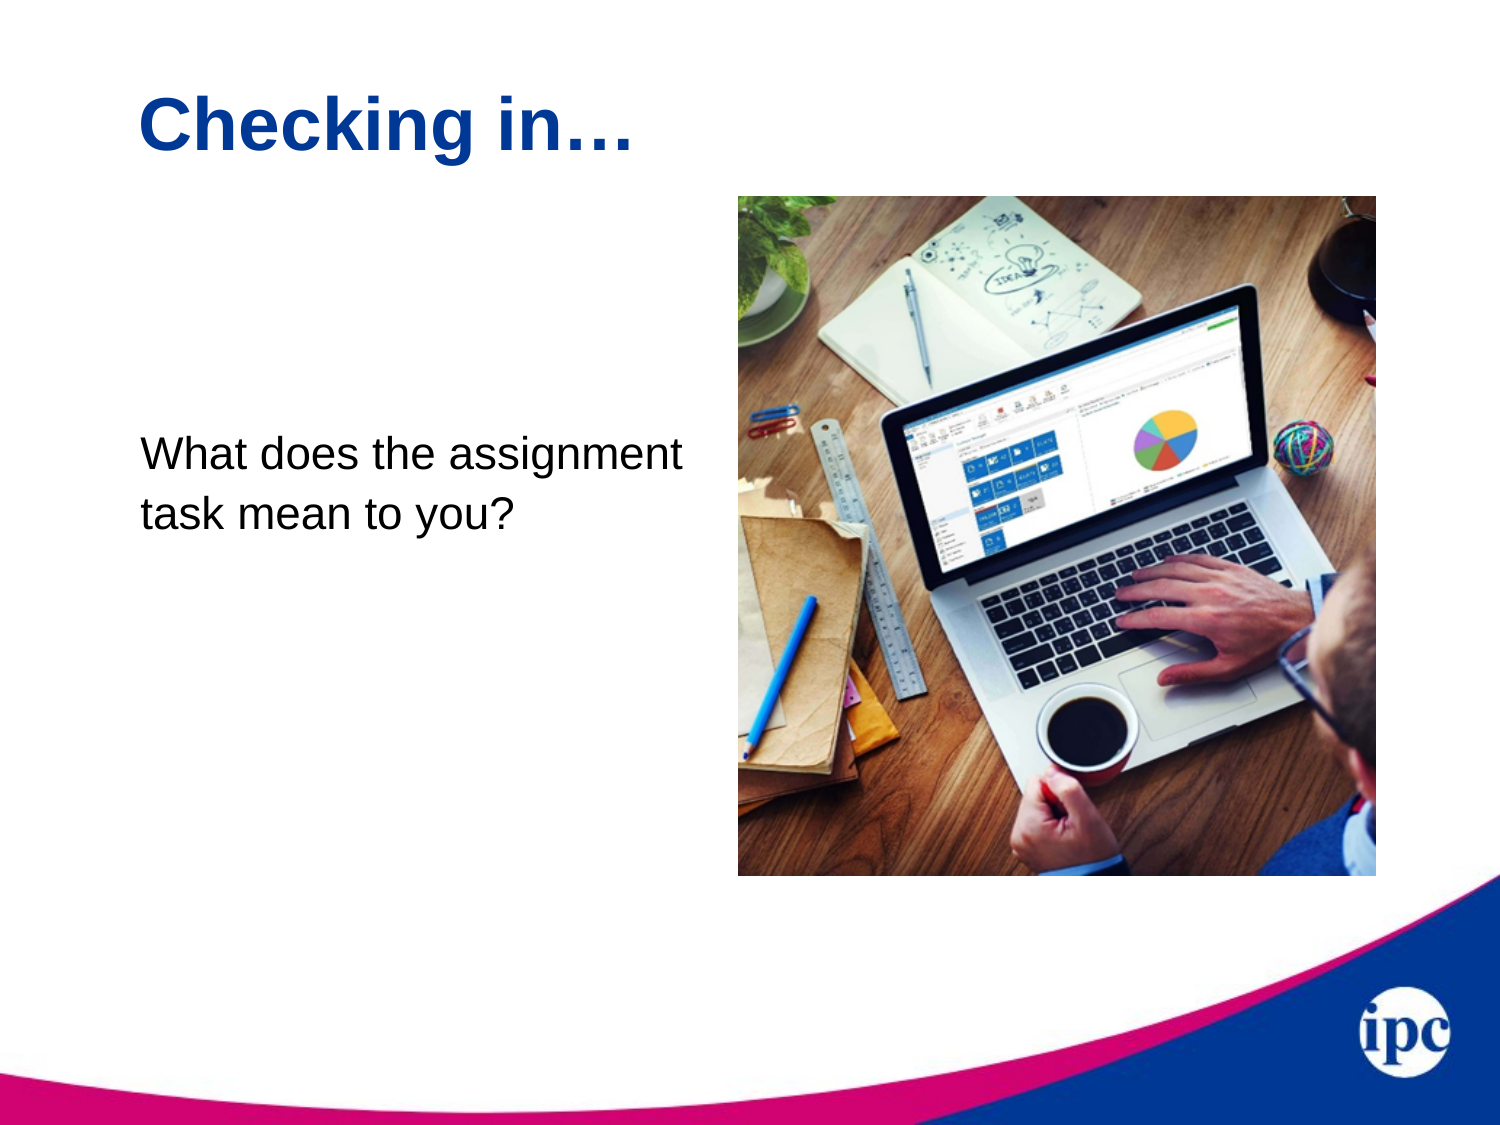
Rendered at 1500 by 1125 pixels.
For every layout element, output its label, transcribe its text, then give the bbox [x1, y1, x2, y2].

title Checking in… [123, 78, 1376, 176]
list What does the assignment task mean to you? [125, 253, 728, 876]
picture [0, 0, 1500, 1125]
